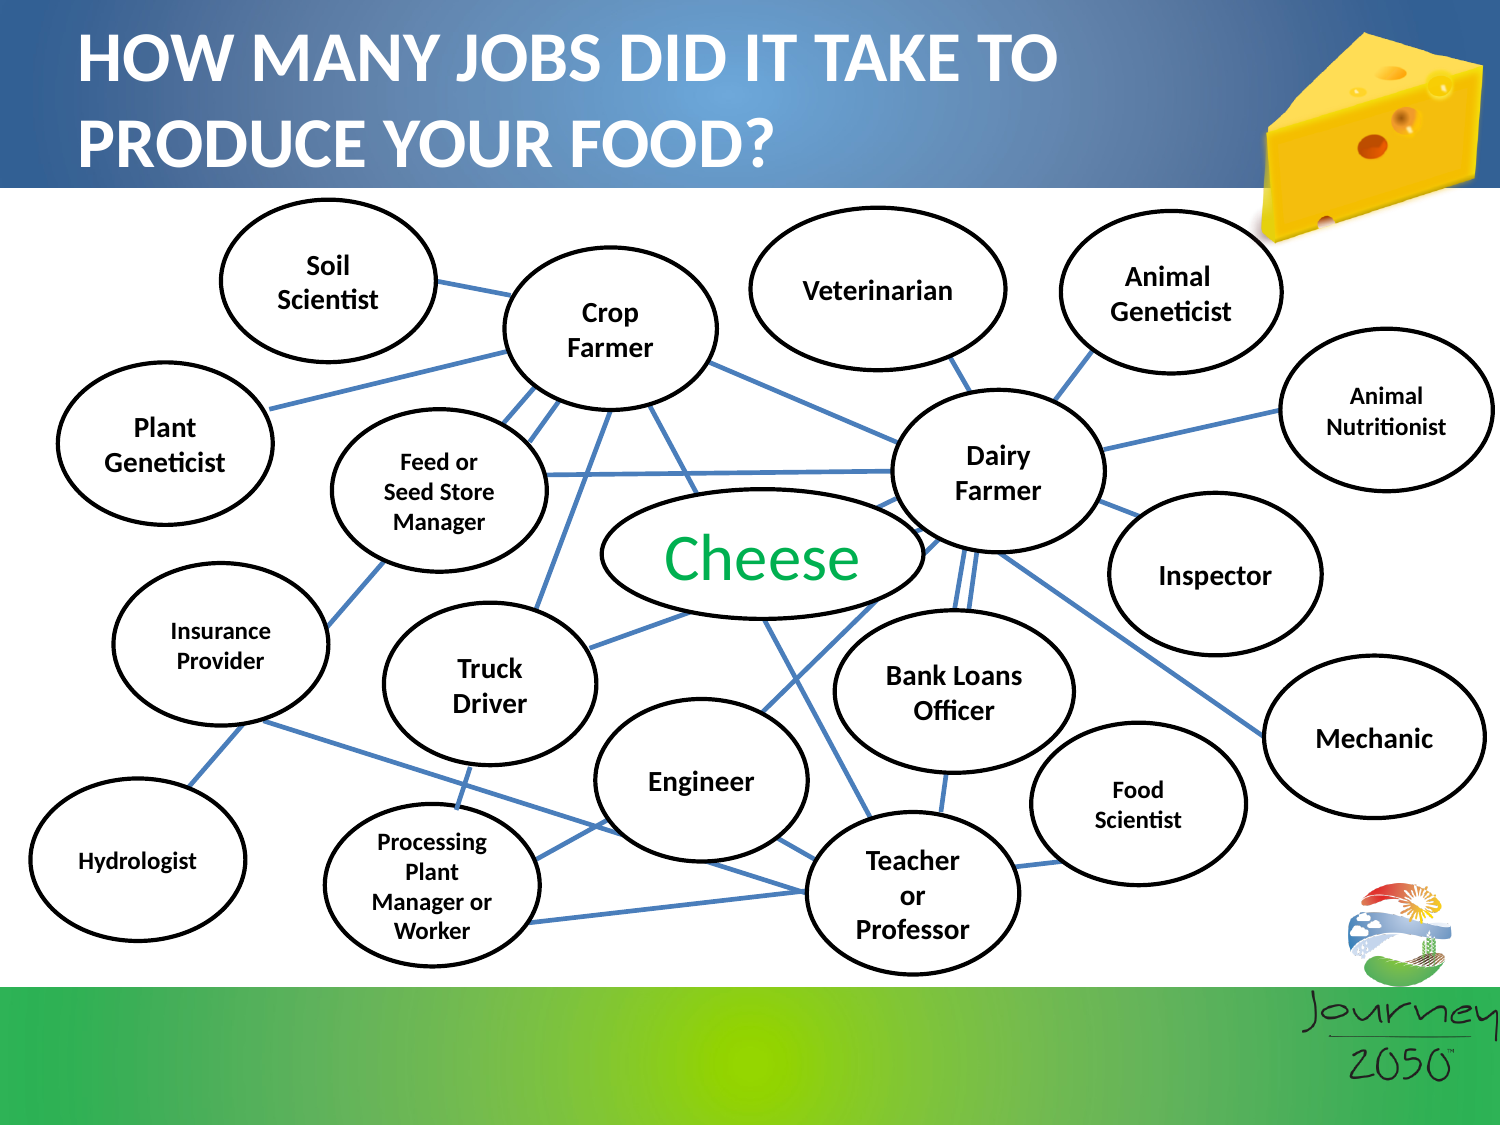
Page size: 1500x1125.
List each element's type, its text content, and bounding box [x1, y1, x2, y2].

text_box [1054, 349, 1094, 401]
text_box Cheese [617, 507, 644, 526]
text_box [540, 409, 611, 611]
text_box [617, 470, 644, 476]
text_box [875, 470, 893, 476]
text_box Plant Geneticist [55, 360, 242, 527]
text_box Inspector [1111, 490, 1324, 648]
text_box Cheese [875, 516, 911, 526]
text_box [589, 528, 644, 649]
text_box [526, 861, 1063, 924]
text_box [876, 498, 897, 509]
text_box Animal Geneticist [1058, 208, 1284, 376]
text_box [875, 537, 942, 717]
text_box Soil Scientist [218, 197, 438, 350]
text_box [268, 351, 507, 384]
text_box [649, 405, 871, 819]
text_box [875, 528, 924, 535]
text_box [998, 552, 1265, 738]
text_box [455, 766, 471, 811]
text_box Processing Plant Manager or Worker [324, 902, 525, 969]
title How many jobs did it take to produce your food? [62, 2, 1313, 190]
text_box Teacher or Professor [820, 809, 1012, 859]
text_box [708, 361, 901, 444]
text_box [948, 354, 973, 396]
text_box Truck Driver [540, 619, 599, 719]
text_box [940, 552, 977, 813]
text_box Teacher or Professor [817, 932, 1009, 977]
text_box Veterinarian [748, 205, 1008, 371]
text_box Bank Loans Officer [875, 726, 935, 774]
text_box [1092, 498, 1141, 517]
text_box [540, 399, 560, 408]
text_box Food Scientist [1029, 744, 1249, 888]
picture [0, 0, 1500, 248]
text_box Engineer [627, 709, 644, 719]
text_box Dairy Farmer [890, 387, 1108, 555]
text_box Mechanic [1262, 653, 1487, 821]
text_box Animal Nutritionist [1278, 326, 1495, 494]
text_box Hydrologist [28, 776, 248, 944]
text_box Insurance Provider [111, 566, 182, 723]
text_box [1103, 409, 1281, 450]
text_box Crop Farmer [502, 245, 720, 412]
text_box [187, 385, 536, 789]
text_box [435, 280, 512, 296]
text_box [263, 720, 808, 894]
picture [0, 882, 1500, 1125]
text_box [812, 837, 816, 860]
text_box Bank Loans Officer [982, 610, 1049, 773]
